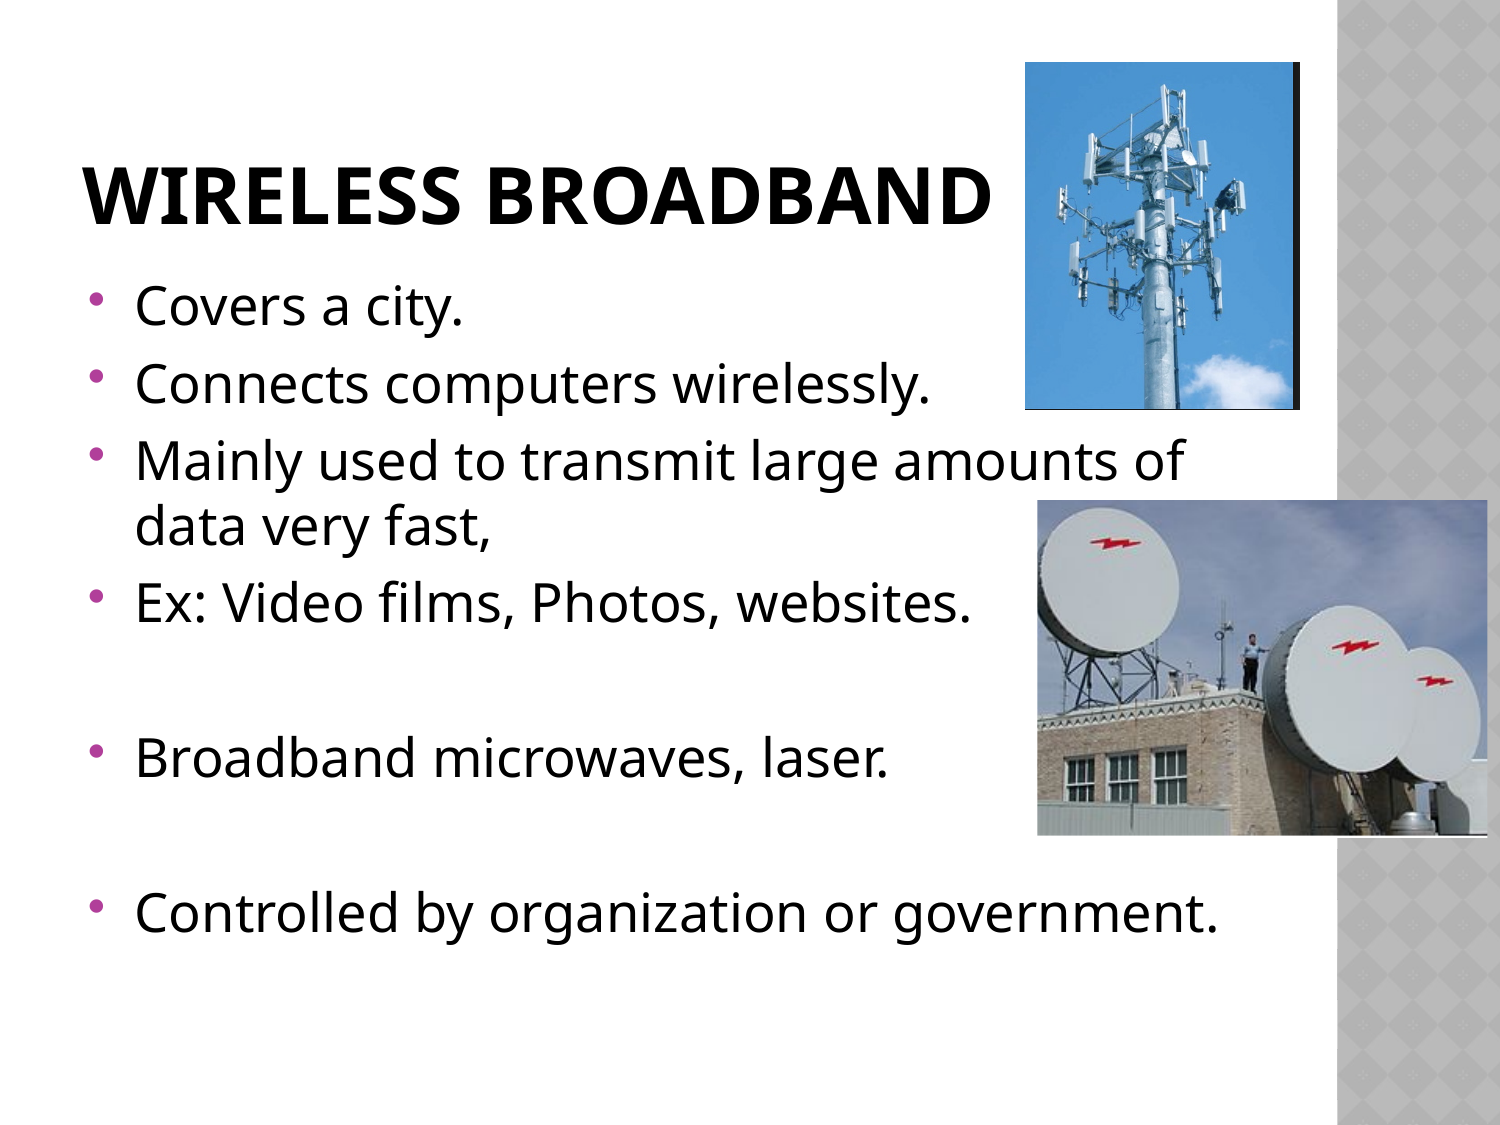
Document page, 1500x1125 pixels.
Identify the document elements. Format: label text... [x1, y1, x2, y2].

picture [1024, 61, 1301, 411]
list Covers a city. Connects computers wirelessly. Mainly used to transmit large amounts of data very fast, Ex: Video films, Photos, websites. Broadband microwaves, laser. Controlled by organization or government. [75, 264, 1263, 1059]
title Wireless Broadband [75, 52, 1263, 240]
picture [1036, 499, 1488, 838]
